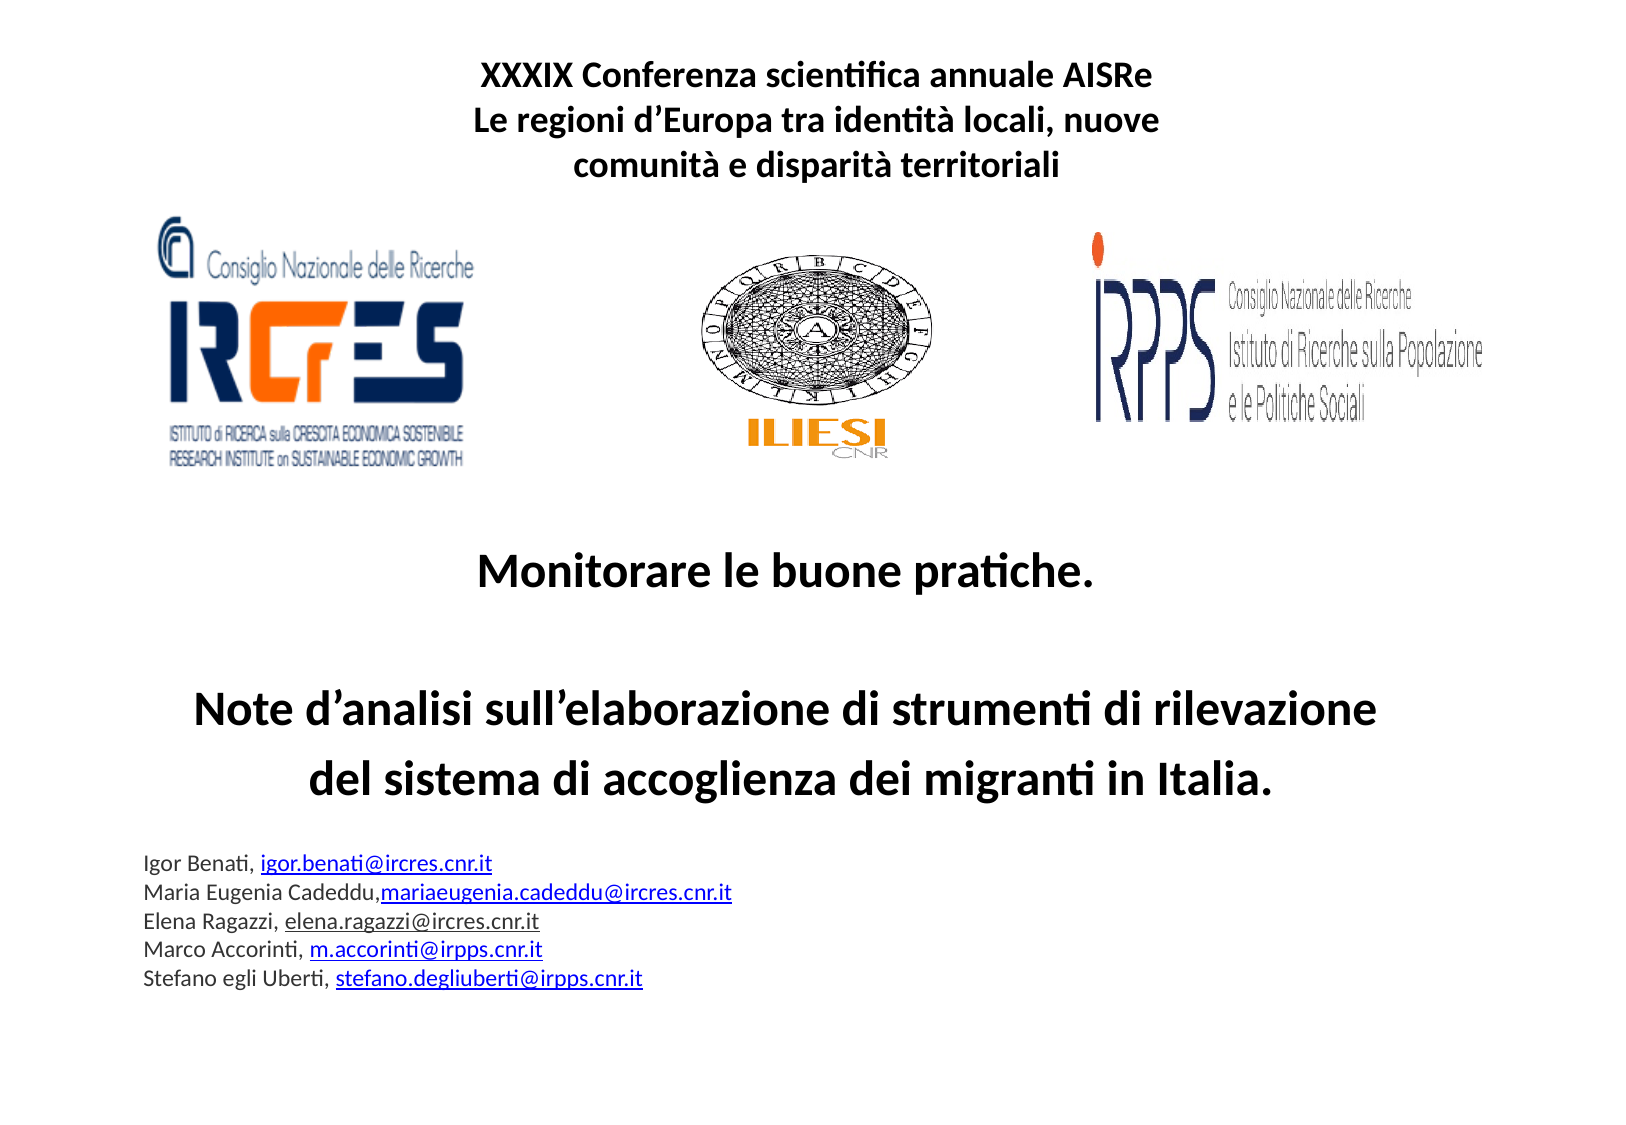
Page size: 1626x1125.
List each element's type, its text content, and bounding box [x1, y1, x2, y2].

title Igor Benati, igor.benati@ircres.cnr.it Maria Eugenia Cadeddu,mariaeugenia.cadeddu@ircres.cnr.it Elena Ragazzi, elena.ragazzi@ircres.cnr.it Marco Accorinti, m.accorinti@irpps.cnr.it Stefano egli Uberti, stefano.degliuberti@irpps.cnr.it [128, 776, 1545, 1000]
list Monitorare le buone pratiche. Note d’analisi sull’elaborazione di strumenti di rilevazione del sistema di accoglienza dei migranti in Italia. [100, 420, 1482, 818]
picture [672, 247, 962, 466]
text_box XXXIX Conferenza scientifica annuale AISRe Le regioni d’Europa tra identità locali, nuove comunità e disparità territoriali [410, 42, 1224, 193]
picture [150, 203, 484, 469]
picture [1091, 232, 1483, 422]
